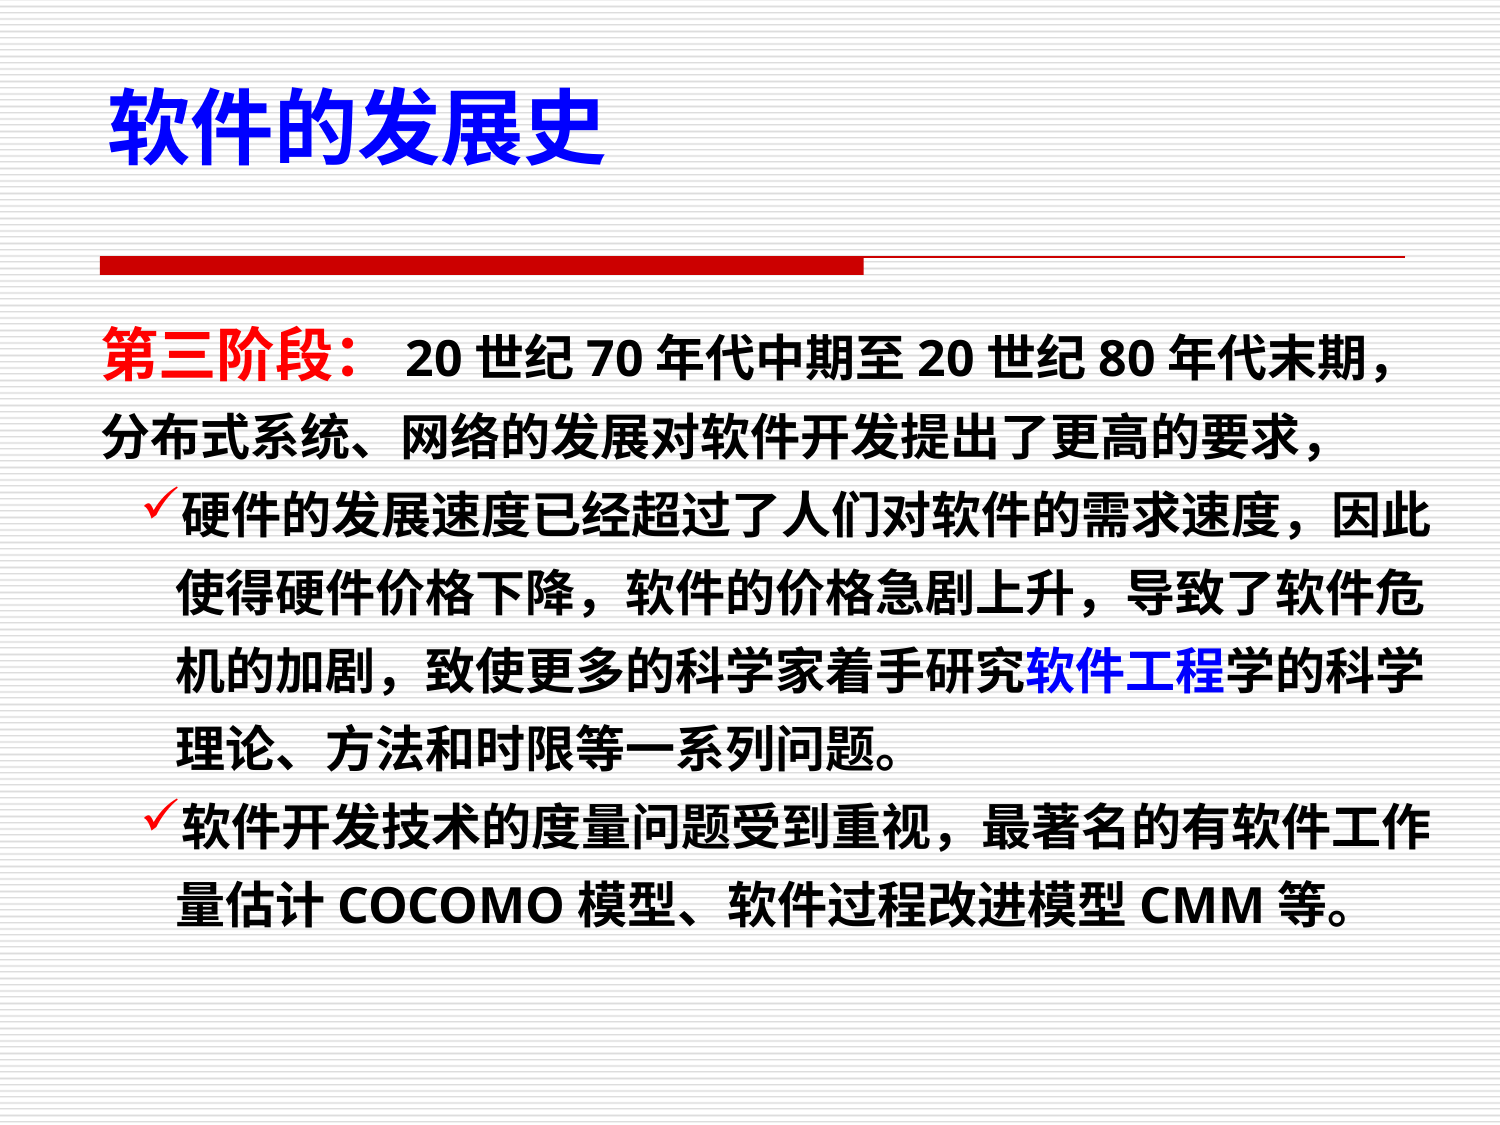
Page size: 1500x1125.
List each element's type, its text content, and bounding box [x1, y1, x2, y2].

text_box 软件的发展史 [92, 67, 832, 183]
picture [0, 0, 1500, 1125]
text_box 第三阶段：20世纪70年代中期至20世纪80年代末期，分布式系统、网络的发展对软件开发提出了更高的要求， 硬件的发展速度已经超过了人们对软件的需求速度，因此使得硬件价格下降，软件的价格急剧上升，导致了软件危机的加剧，致使更多的科学家着手研究软件工程学的科学理论、方法和时限等一系列问题。 软件开发技术的度量问题受到重视，最著名的有软件工作量估计COCOMO模型、软件过程改进模型CMM等。 [85, 289, 1452, 941]
